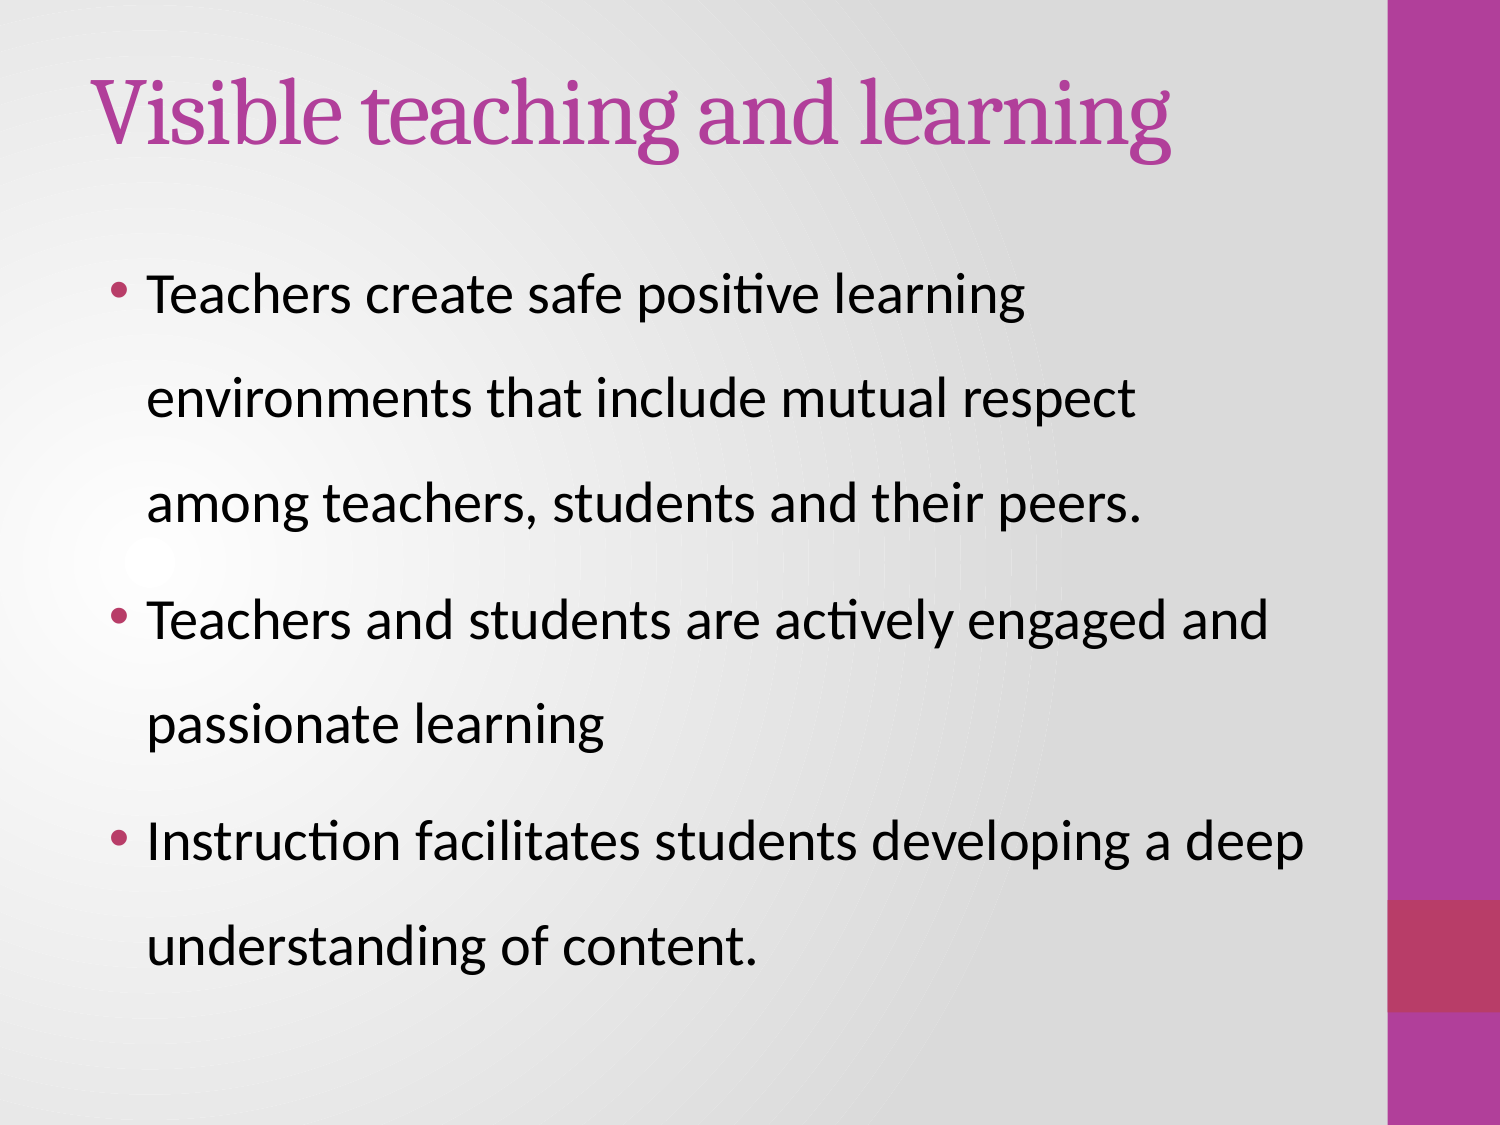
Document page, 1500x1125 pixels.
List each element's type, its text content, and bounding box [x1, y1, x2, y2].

title Visible teaching and learning [75, 12, 1325, 200]
list Teachers create safe positive learning environments that include mutual respect among teachers, students and their peers. Teachers and students are actively engaged and passionate learning Instruction facilitates students developing a deep understanding of content. [75, 212, 1325, 1000]
